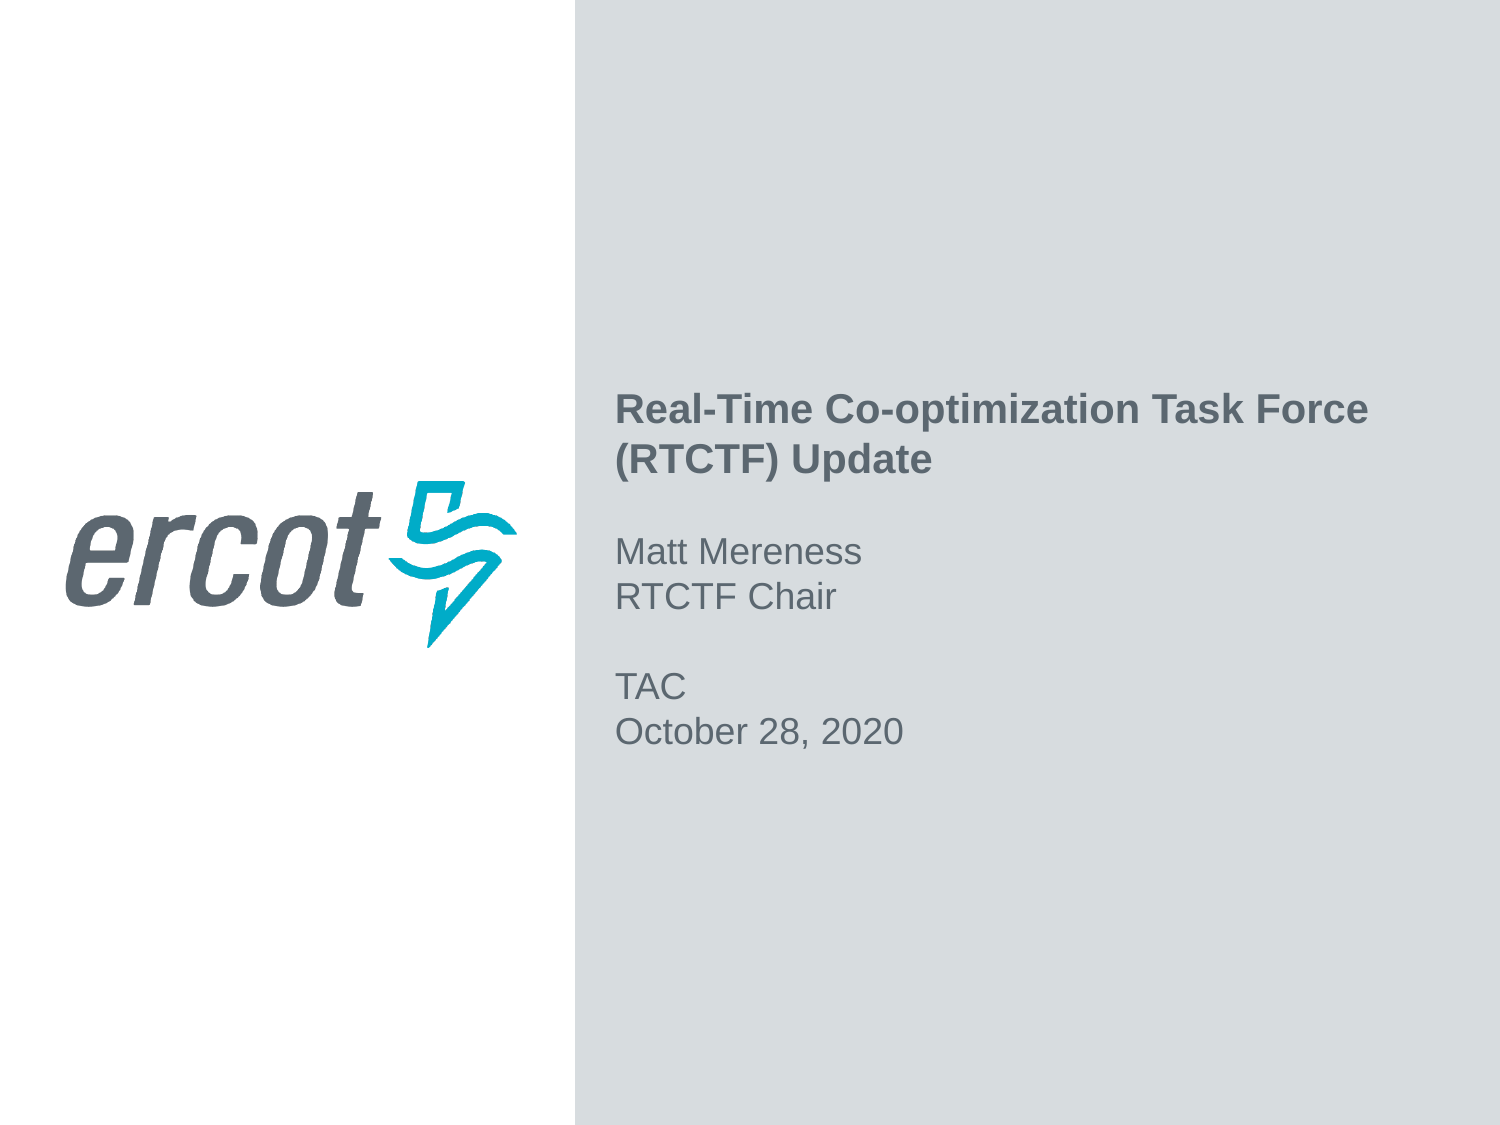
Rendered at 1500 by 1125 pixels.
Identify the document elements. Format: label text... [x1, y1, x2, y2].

text_box Real-Time Co-optimization Task Force (RTCTF) Update Matt Mereness RTCTF Chair TAC October 28, 2020 [599, 374, 1425, 760]
picture [56, 471, 525, 654]
